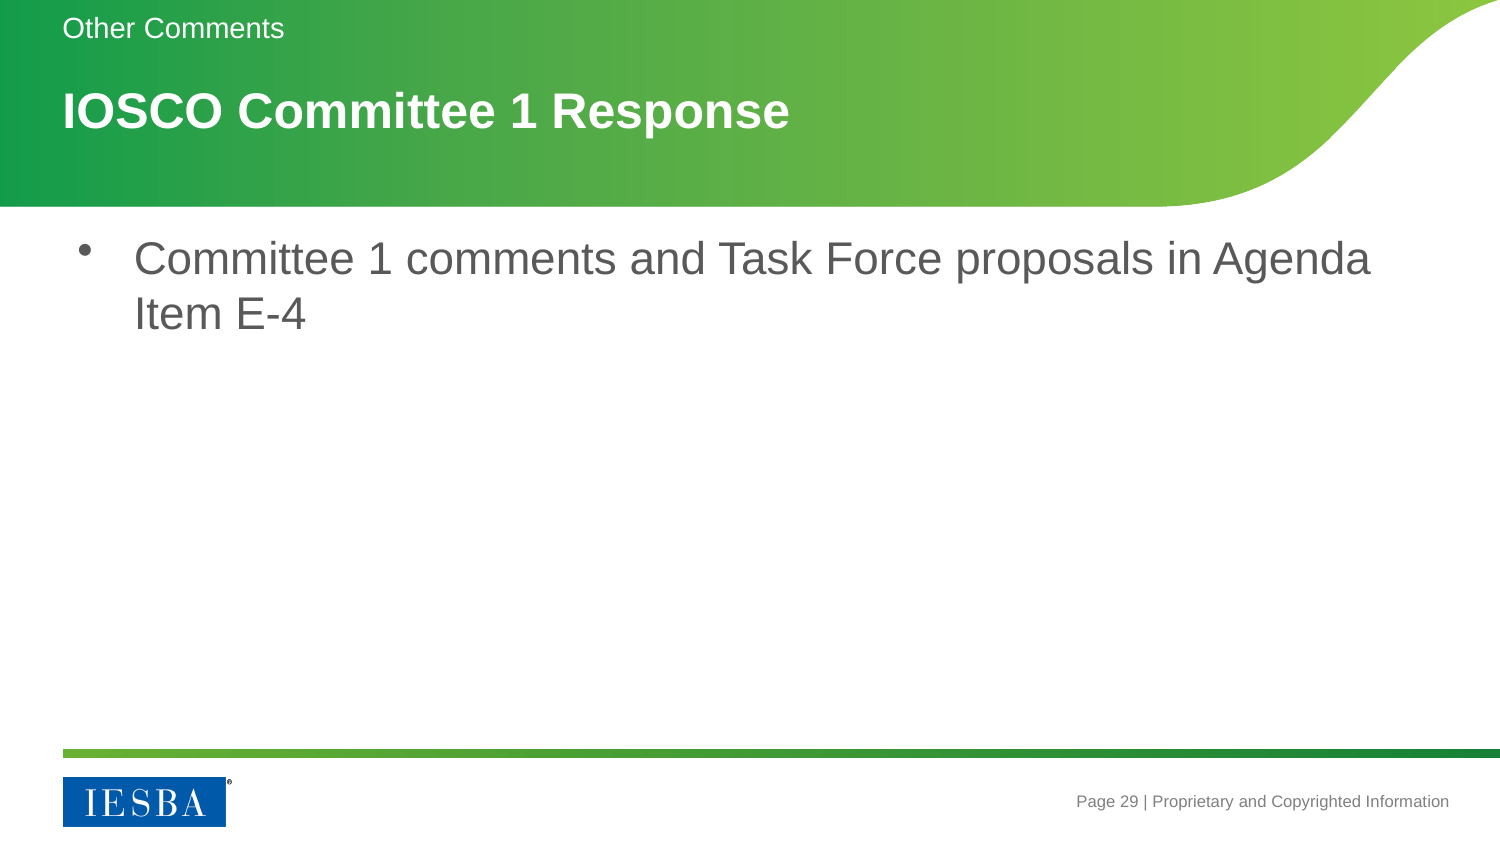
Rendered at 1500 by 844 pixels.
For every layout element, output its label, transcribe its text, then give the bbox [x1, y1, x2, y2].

list Committee 1 comments and Task Force proposals in Agenda Item E-4 [62, 220, 1475, 747]
picture [63, 777, 232, 827]
picture [0, 0, 1500, 207]
title IOSCO Committee 1 Response [62, 75, 1300, 142]
subtitle Other Comments [62, 9, 500, 38]
